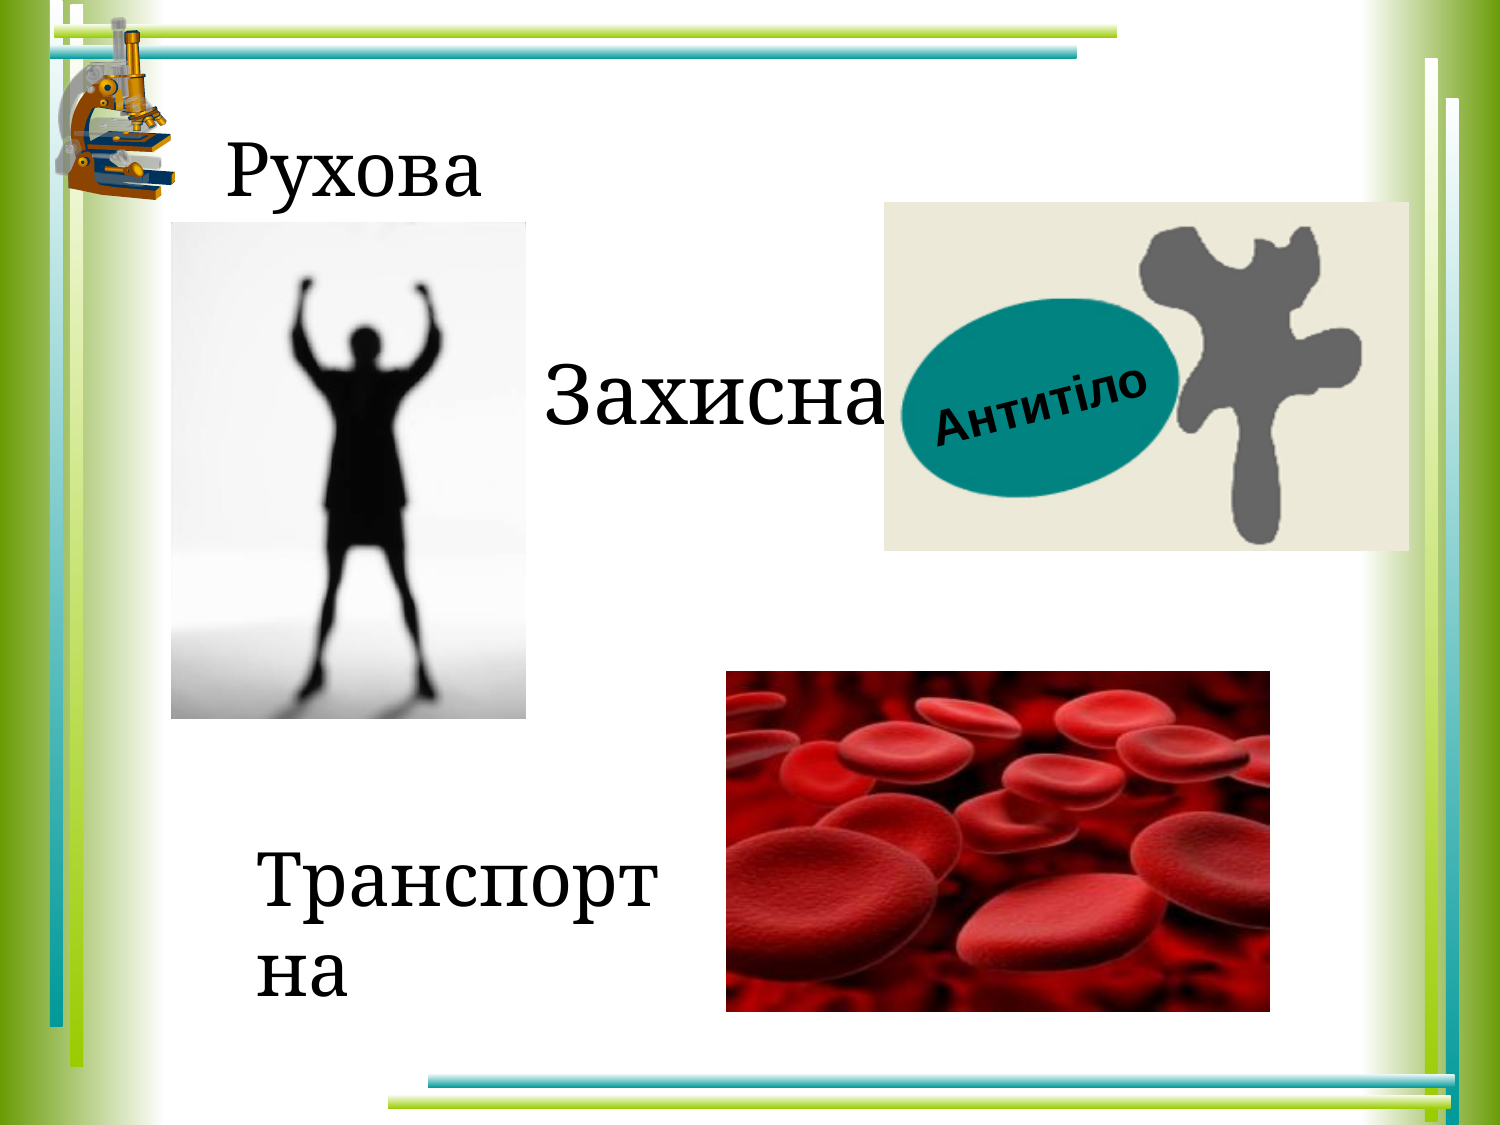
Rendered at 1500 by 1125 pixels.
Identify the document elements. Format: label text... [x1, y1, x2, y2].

picture [884, 201, 1409, 551]
list Захисна [530, 333, 879, 447]
text_box Транспортна [242, 823, 715, 1019]
picture [170, 221, 526, 720]
list Рухова [124, 113, 574, 215]
picture [726, 670, 1271, 1012]
